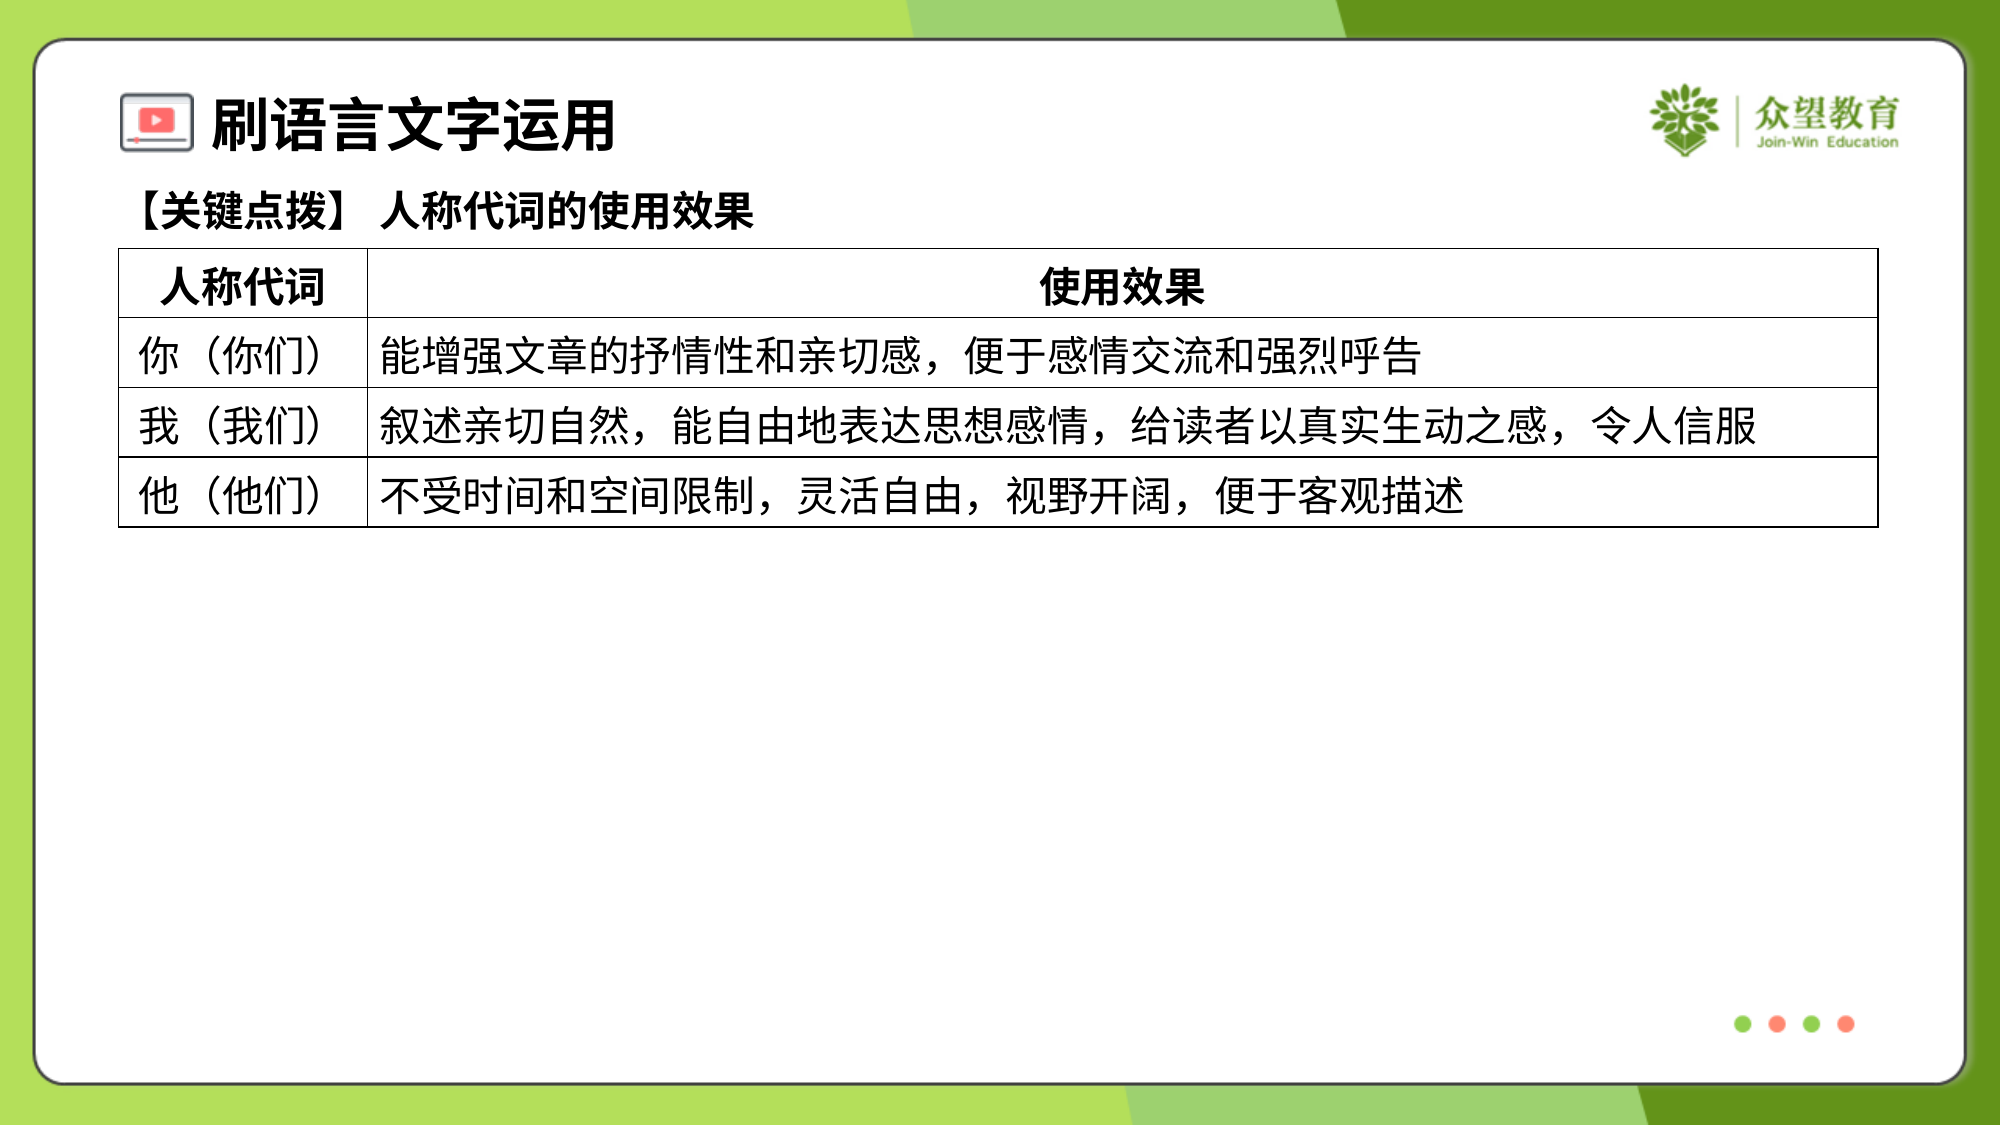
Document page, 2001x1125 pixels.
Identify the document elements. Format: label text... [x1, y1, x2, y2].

table_header 人称代词 [119, 249, 367, 317]
table_header 使用效果 [368, 249, 1877, 317]
table_cell 他（他们） [119, 458, 367, 526]
table_cell 叙述亲切自然，能自由地表达思想感情，给读者以真实生动之感，令人信服 [368, 388, 1877, 456]
table_cell 你（你们） [119, 318, 367, 387]
table_cell 能增强文章的抒情性和亲切感，便于感情交流和强烈呼告 [368, 318, 1877, 387]
table_cell 我（我们） [119, 388, 367, 456]
text_box 【关键点拨】 人称代词的使用效果 [118, 159, 1883, 226]
table_cell 不受时间和空间限制，灵活自由，视野开阔，便于客观描述 [368, 458, 1877, 526]
picture [0, 0, 2000, 1125]
